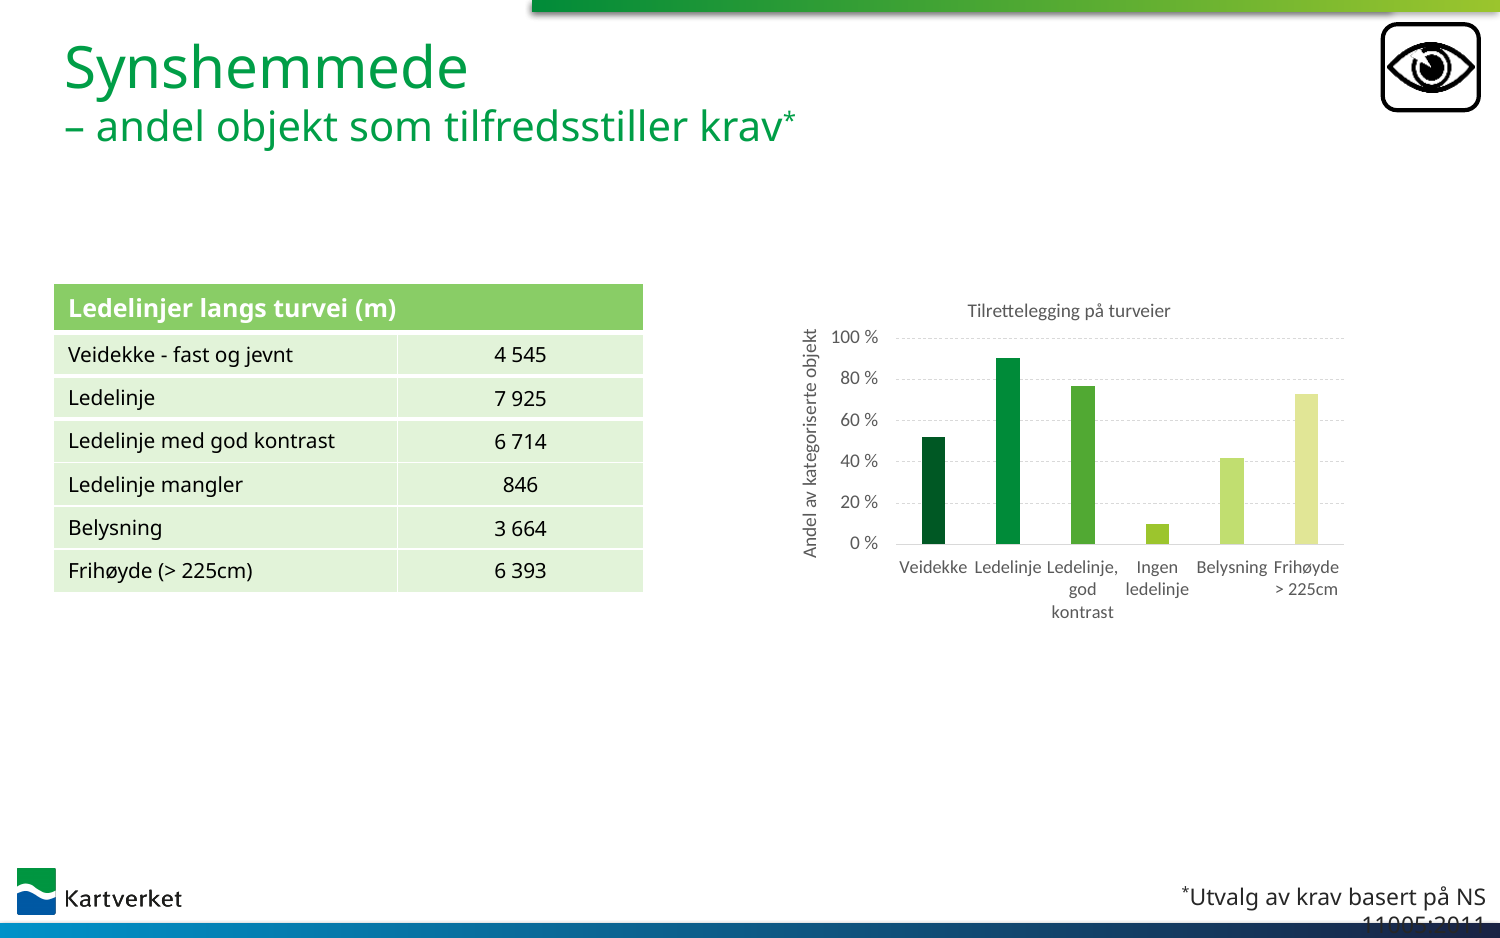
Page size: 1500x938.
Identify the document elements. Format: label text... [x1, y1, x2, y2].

text_box Synshemmede – andel objekt som tilfredsstiller krav* [49, 24, 1431, 158]
table_cell 6 393 [398, 550, 643, 592]
table_cell 846 [398, 463, 643, 505]
picture [791, 291, 1348, 630]
table_cell Ledelinje mangler [54, 463, 397, 505]
table_cell Ledelinje med god kontrast [54, 421, 397, 462]
table_cell Belysning [54, 507, 397, 548]
table_cell Frihøyde (> 225cm) [54, 550, 397, 592]
table_cell 7 925 [398, 378, 643, 417]
table_header Ledelinjer langs turvei (m) [54, 284, 643, 330]
text_box *Utvalg av krav basert på NS 11005:2011 [1068, 873, 1500, 938]
table_cell 6 714 [398, 421, 643, 462]
table_cell 3 664 [398, 507, 643, 548]
table_cell 4 545 [398, 335, 643, 374]
table_cell Veidekke - fast og jevnt [54, 335, 397, 374]
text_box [1382, 24, 1480, 111]
table_cell Ledelinje [54, 378, 397, 417]
